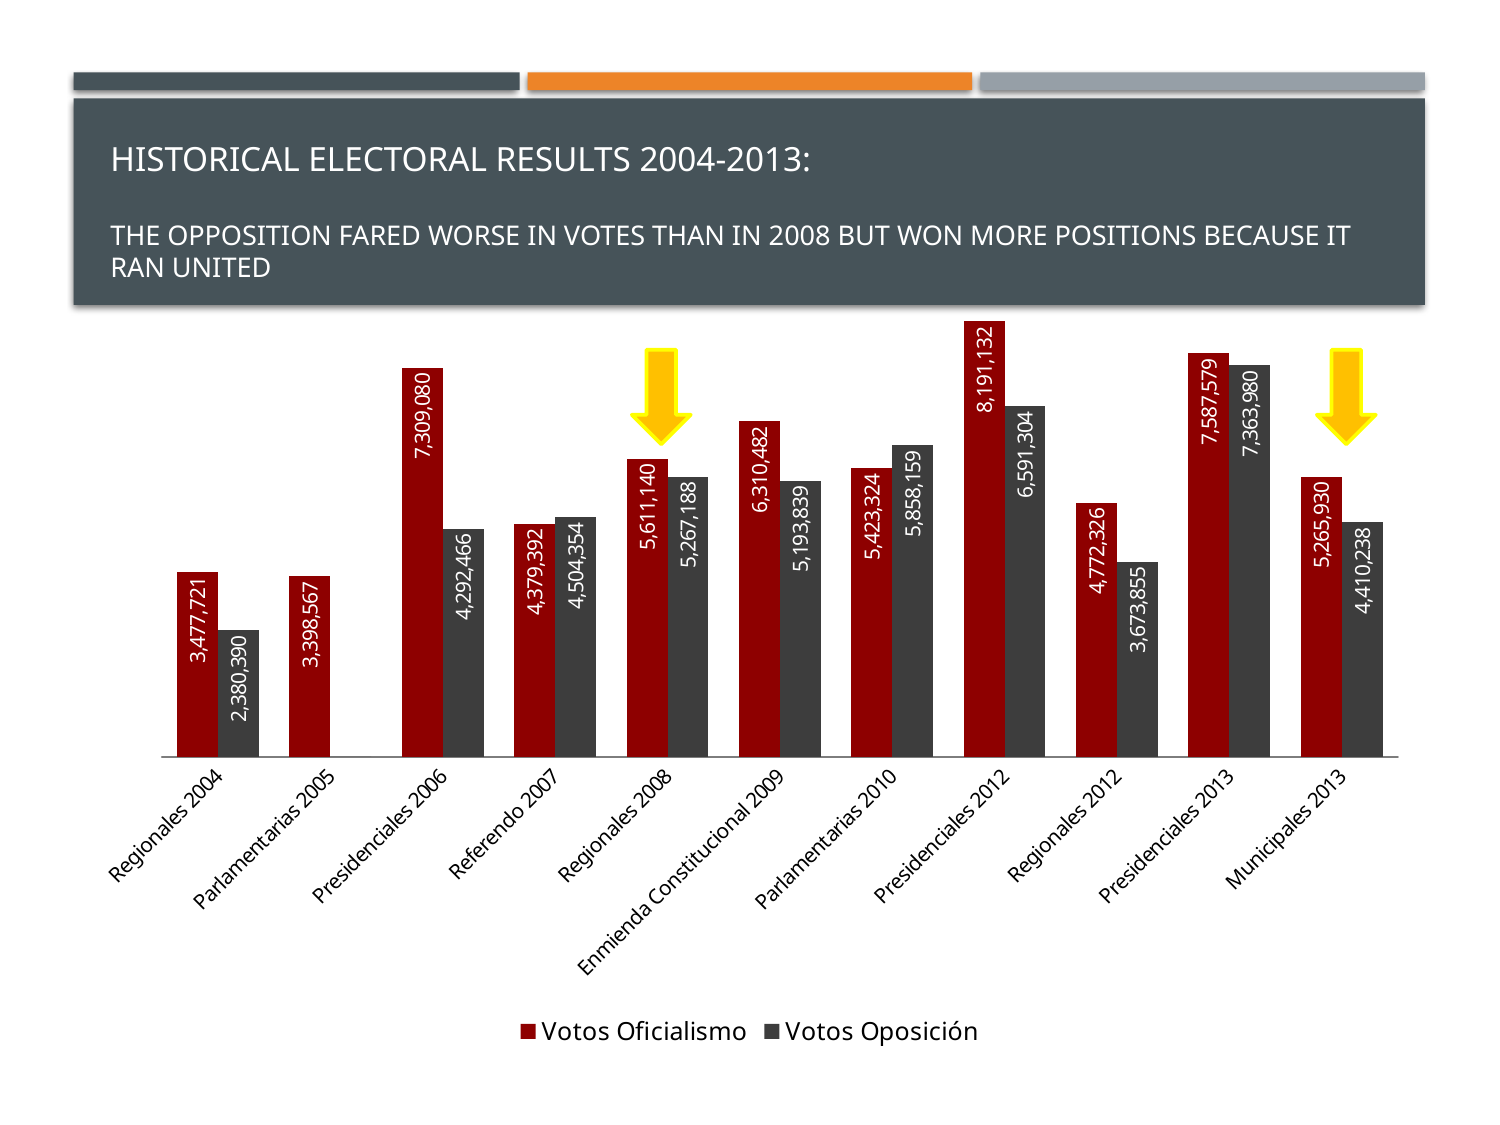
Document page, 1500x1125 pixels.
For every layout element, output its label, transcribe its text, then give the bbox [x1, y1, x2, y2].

chart [74, 261, 1426, 1056]
title Historical electoral results 2004-2013: The opposition fared worse in votes than in 2008 but won more positions because it ran united [95, 112, 1406, 260]
